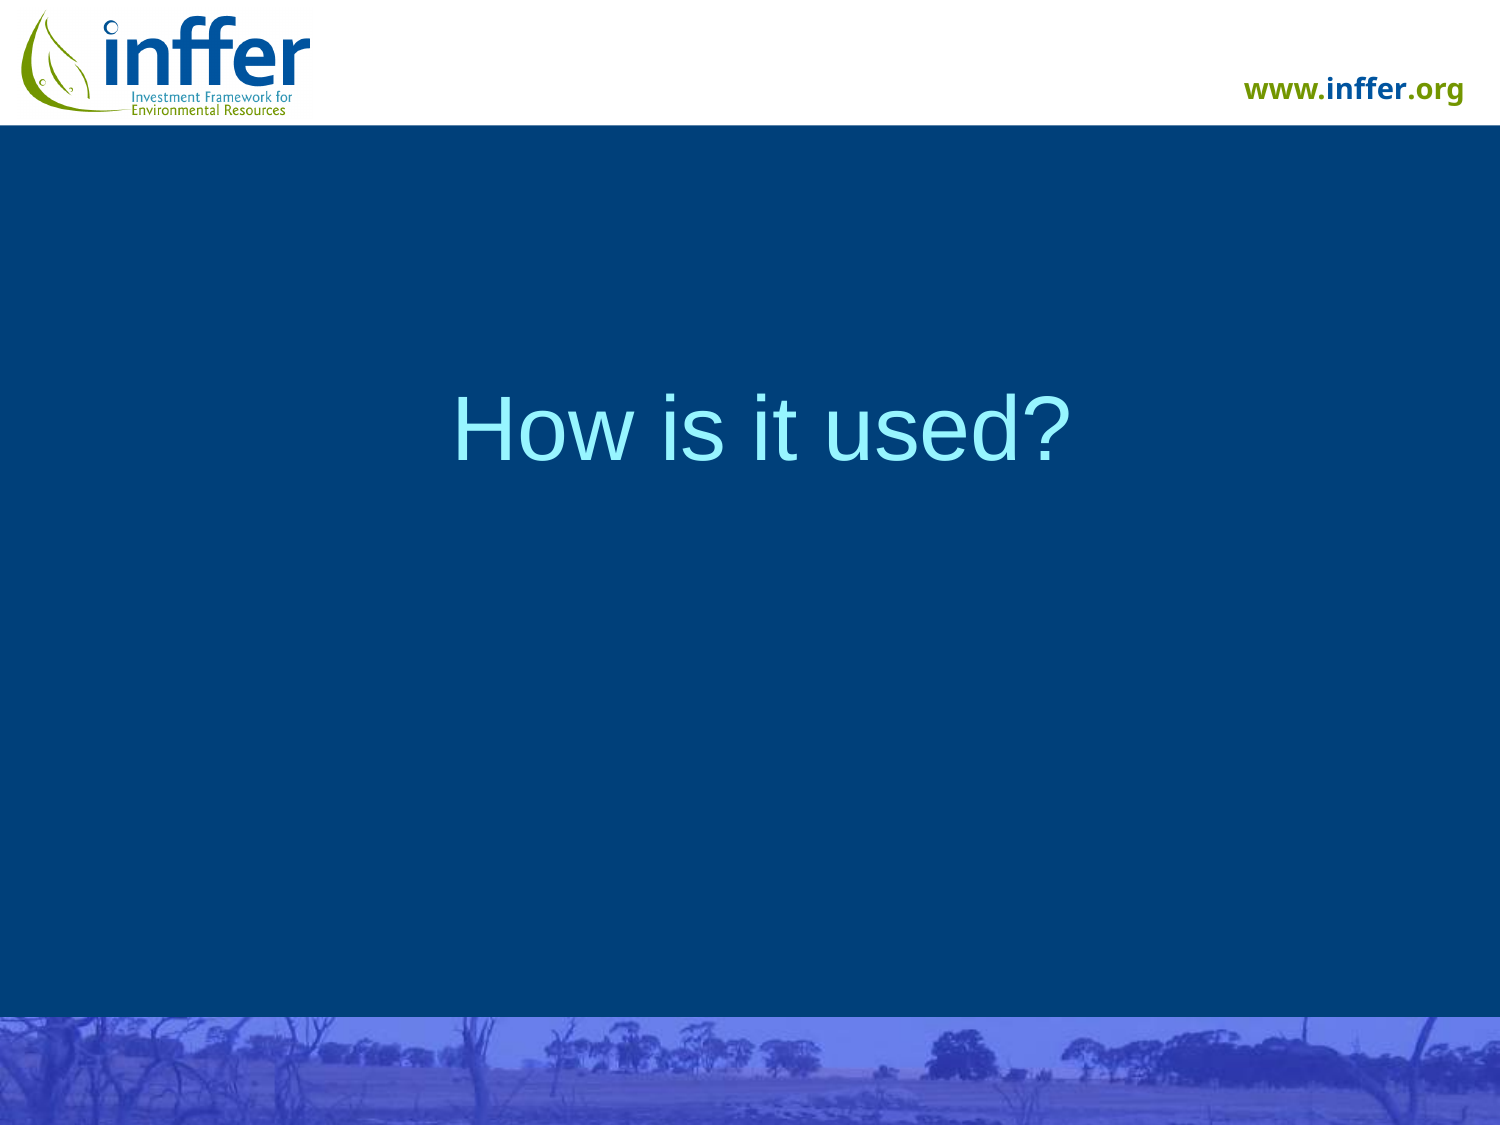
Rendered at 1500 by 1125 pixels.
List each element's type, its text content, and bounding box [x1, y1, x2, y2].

title How is it used? [124, 148, 1401, 700]
picture [17, 7, 313, 119]
picture [0, 1017, 1500, 1125]
